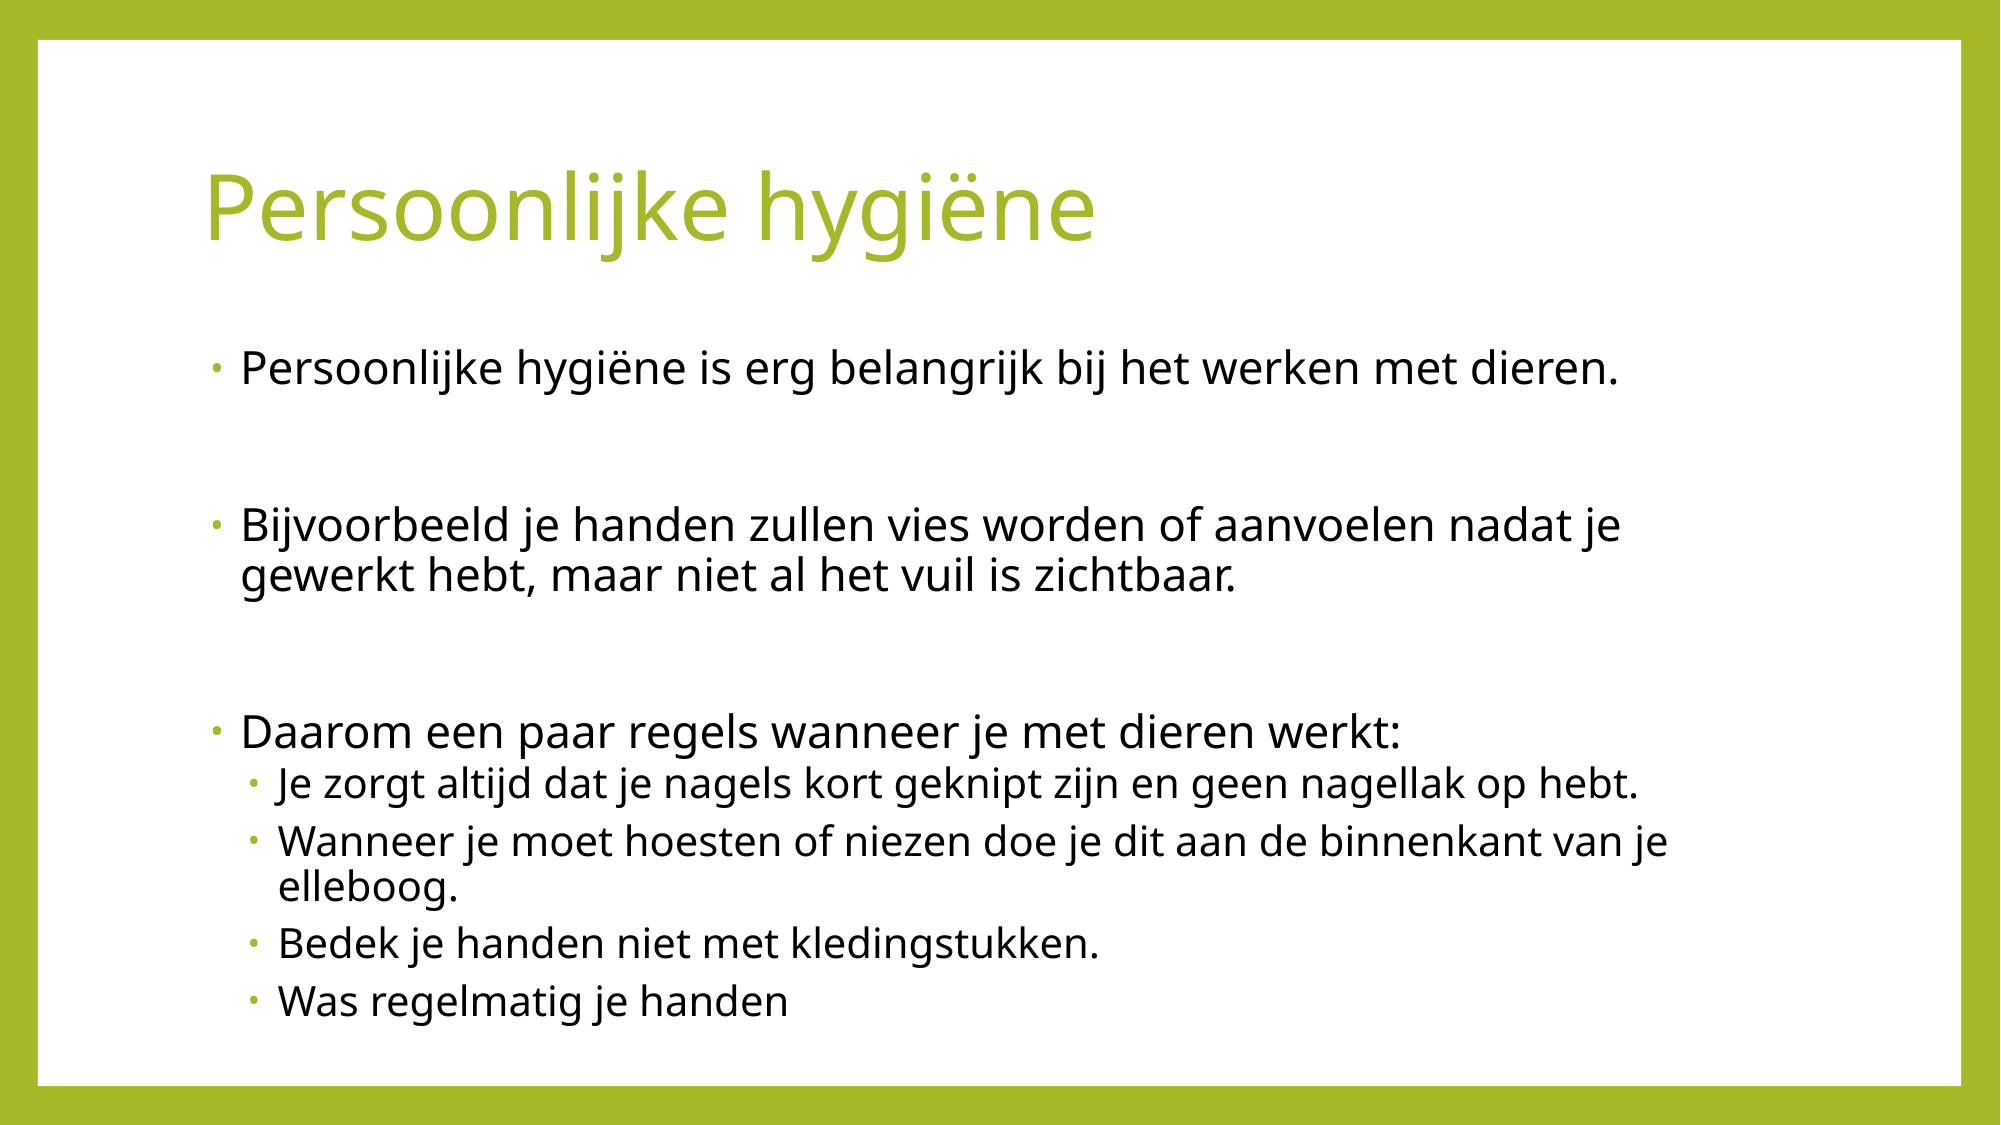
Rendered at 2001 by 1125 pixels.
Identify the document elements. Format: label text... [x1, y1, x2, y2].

title Persoonlijke hygiëne [187, 99, 1808, 323]
list Persoonlijke hygiëne is erg belangrijk bij het werken met dieren. Bijvoorbeeld je handen zullen vies worden of aanvoelen nadat je gewerkt hebt, maar niet al het vuil is zichtbaar. Daarom een paar regels wanneer je met dieren werkt: Je zorgt altijd dat je nagels kort geknipt zijn en geen nagellak op hebt. Wanneer je moet hoesten of niezen doe je dit aan de binnenkant van je elleboog. Bedek je handen niet met kledingstukken. Was regelmatig je handen [187, 337, 1808, 1000]
